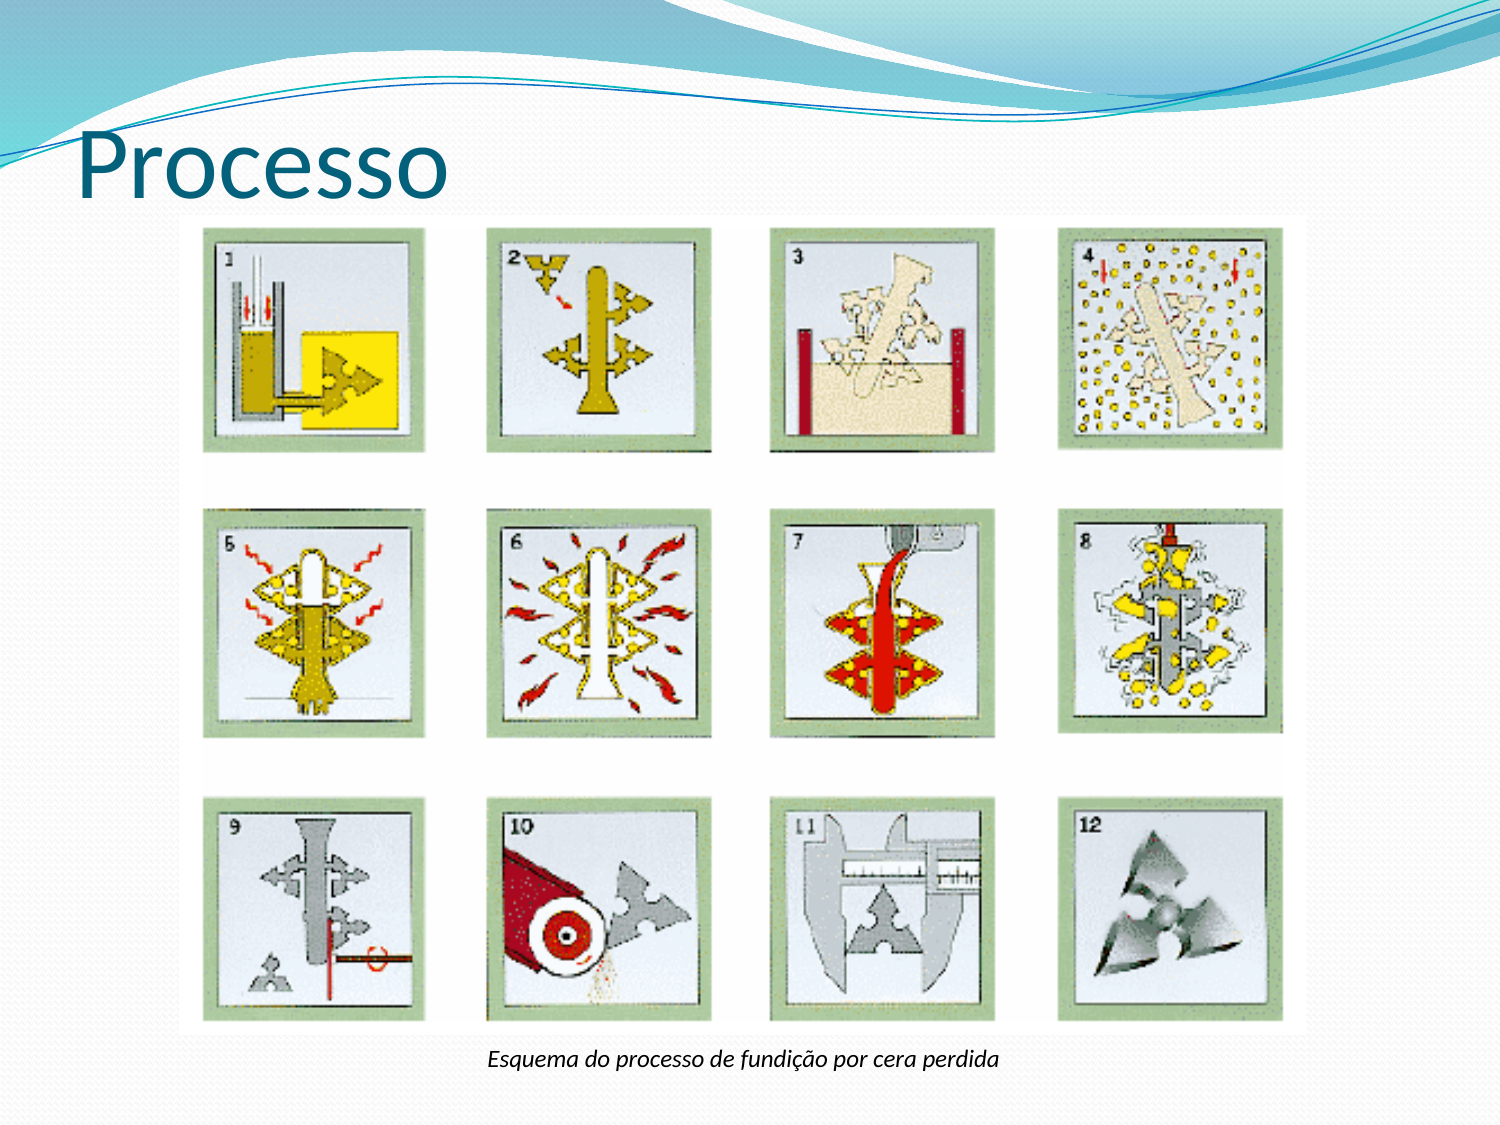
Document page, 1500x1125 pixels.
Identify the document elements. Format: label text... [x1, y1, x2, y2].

title Processo [75, 32, 1425, 220]
text_box Esquema do processo de fundição por cera perdida [472, 1048, 1022, 1080]
picture [179, 214, 1306, 1036]
